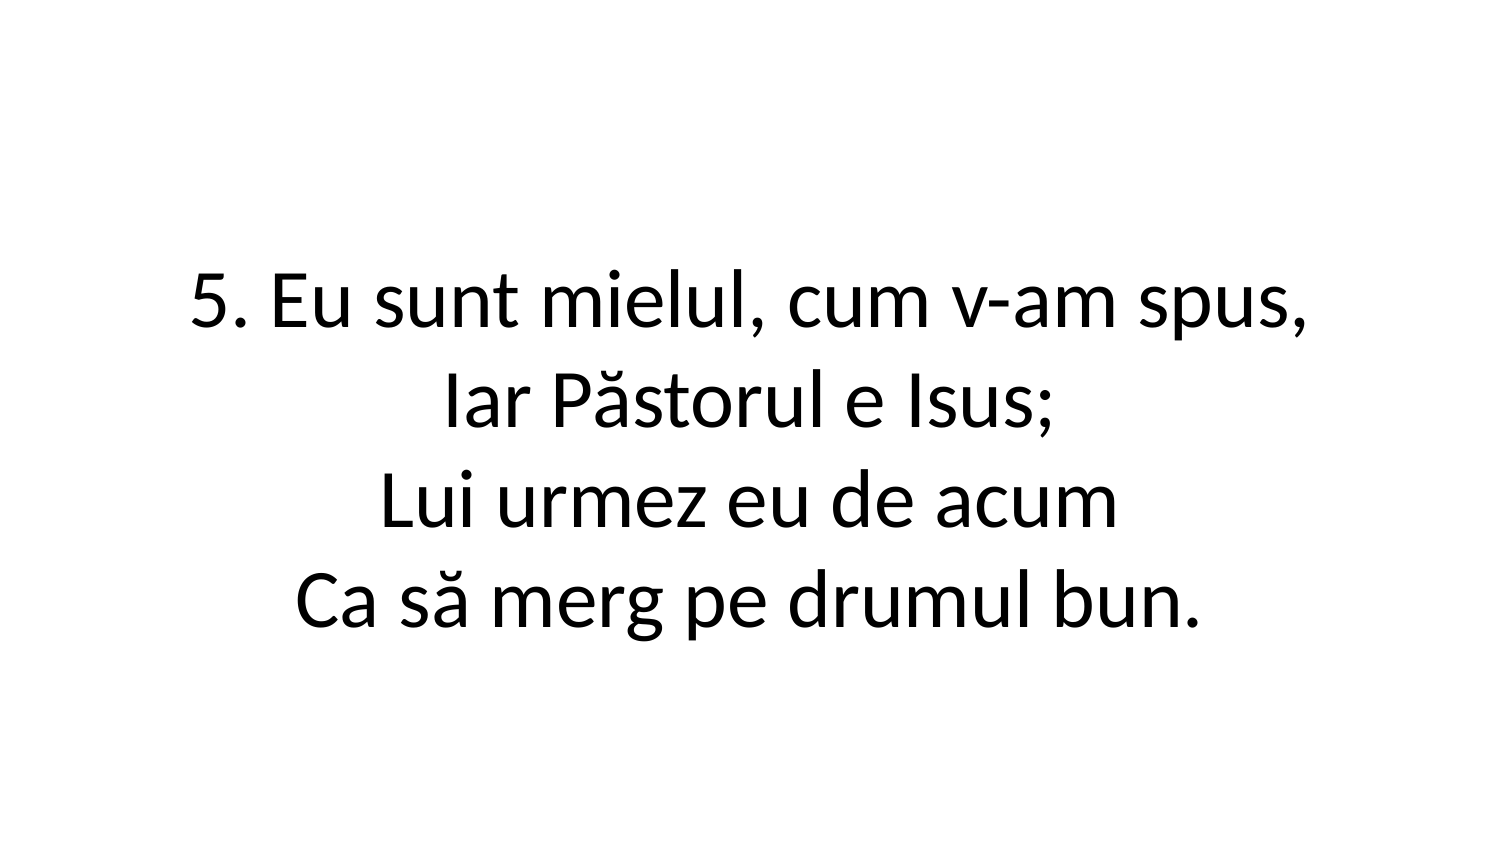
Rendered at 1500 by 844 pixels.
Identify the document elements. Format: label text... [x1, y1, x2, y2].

text_box 5. Eu sunt mielul, cum v-am spus, Iar Păstorul e Isus; Lui urmez eu de acum Ca să merg pe drumul bun. [173, 192, 1327, 652]
